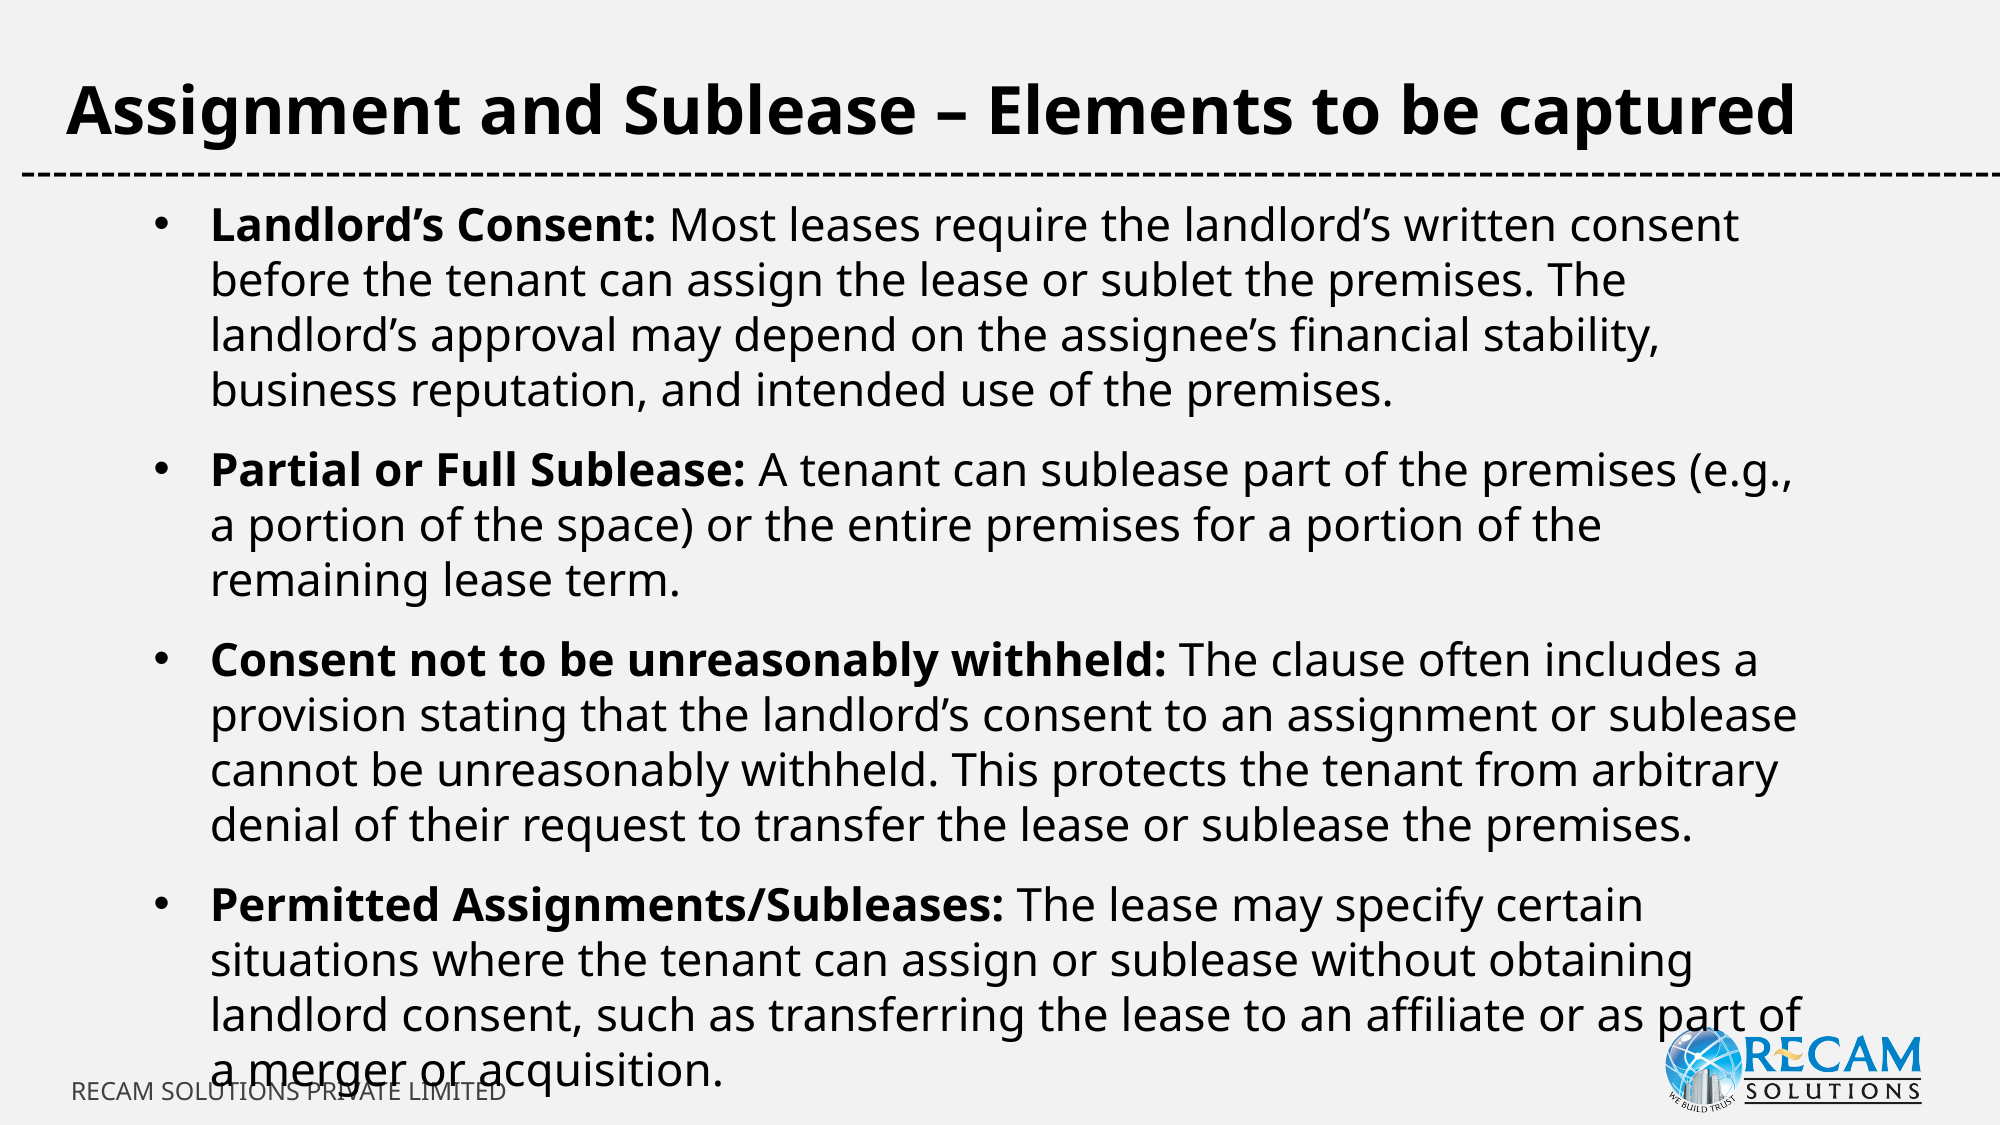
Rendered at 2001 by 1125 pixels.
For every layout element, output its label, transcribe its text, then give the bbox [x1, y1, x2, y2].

picture [1652, 1014, 1935, 1125]
footer RECAM SOLUTIONS PRIVATE LIMITED [70, 1073, 971, 1107]
text_box Landlord’s Consent: Most leases require the landlord’s written consent before the tenant can assign the lease or sublet the premises. The landlord’s approval may depend on the assignee’s financial stability, business reputation, and intended use of the premises. Partial or Full Sublease: A tenant can sublease part of the premises (e.g., a portion of the space) or the entire premises for a portion of the remaining lease term. Consent not to be unreasonably withheld: The clause often includes a provision stating that the landlord’s consent to an assignment or sublease cannot be unreasonably withheld. This protects the tenant from arbitrary denial of their request to transfer the lease or sublease the premises. Permitted Assignments/Subleases: The lease may specify certain situations where the tenant can assign or sublease without obtaining landlord consent, such as transferring the lease to an affiliate or as part of a merger or acquisition. [138, 188, 1842, 1103]
text_box Assignment and Sublease – Elements to be captured [51, 60, 1979, 131]
text_box ----------------------------------------------------------------------------------------------------------------------------- [6, 131, 2000, 207]
